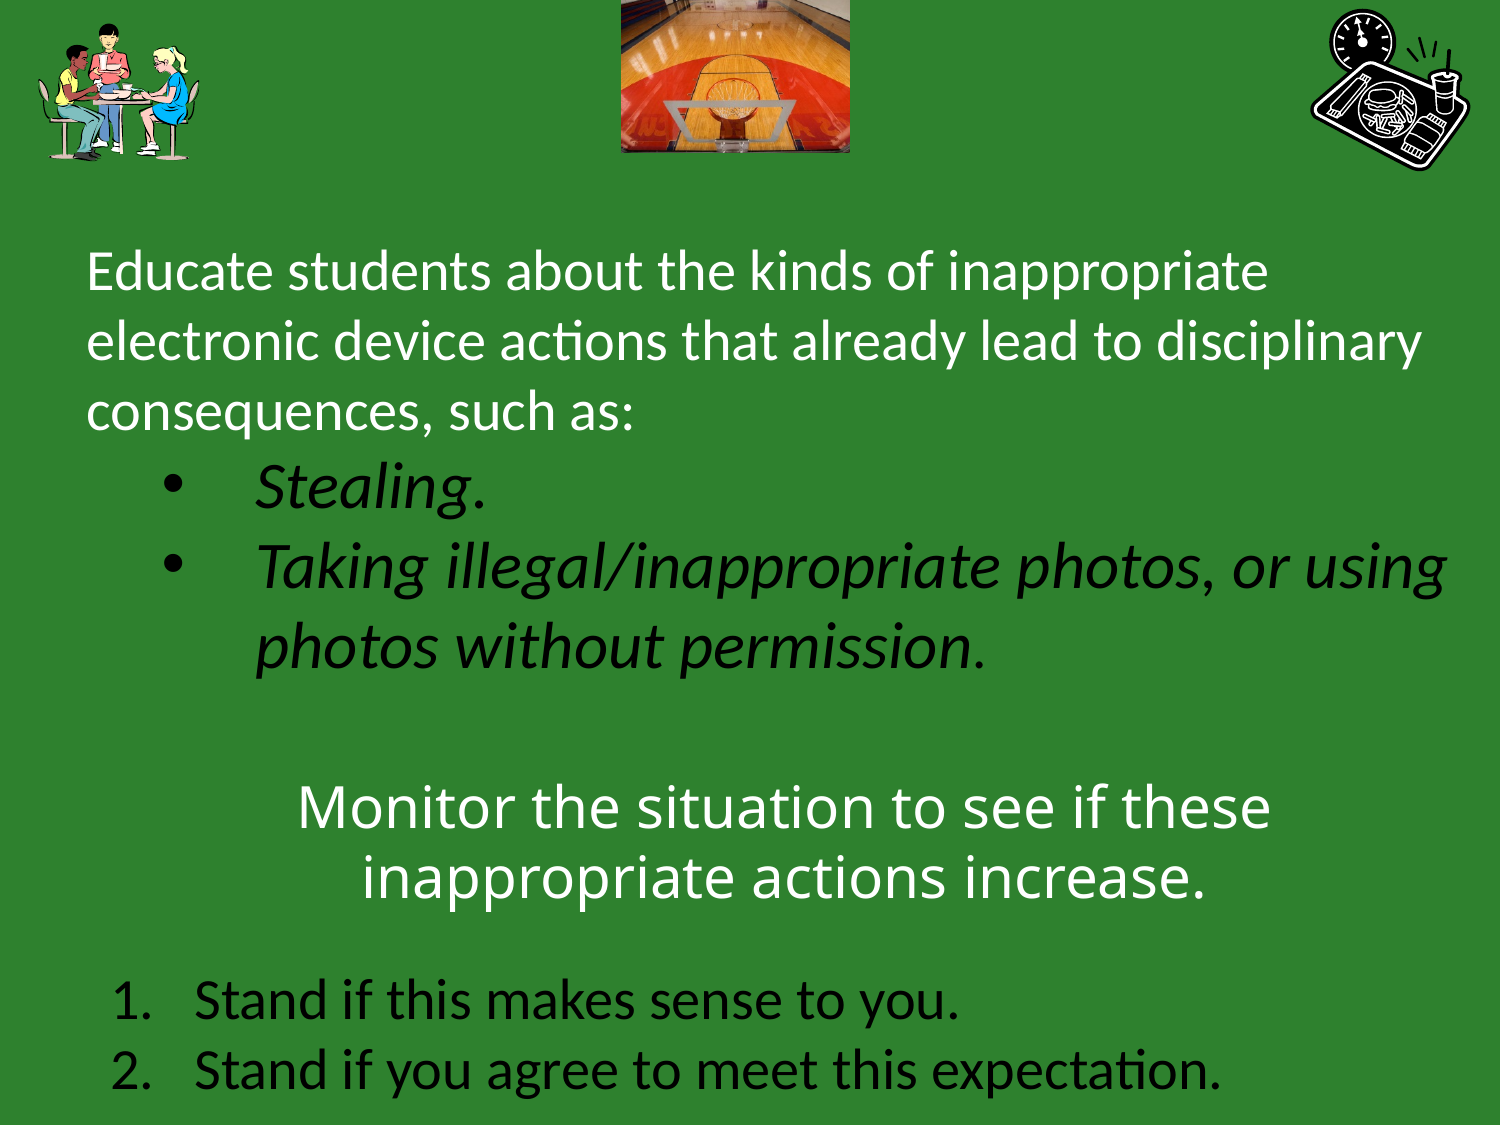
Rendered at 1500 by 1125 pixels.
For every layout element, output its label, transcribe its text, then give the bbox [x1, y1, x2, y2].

picture [1307, 8, 1472, 176]
text_box Stand if this makes sense to you. Stand if you agree to meet this expectation. [94, 937, 1445, 1125]
text_box Educate students about the kinds of inappropriate electronic device actions that already lead to disciplinary consequences, such as: Stealing. Taking illegal/inappropriate photos, or using photos without permission. [0, 224, 1497, 690]
text_box Monitor the situation to see if these inappropriate actions increase. [39, 762, 1454, 918]
picture [621, 0, 851, 153]
picture [34, 21, 203, 162]
